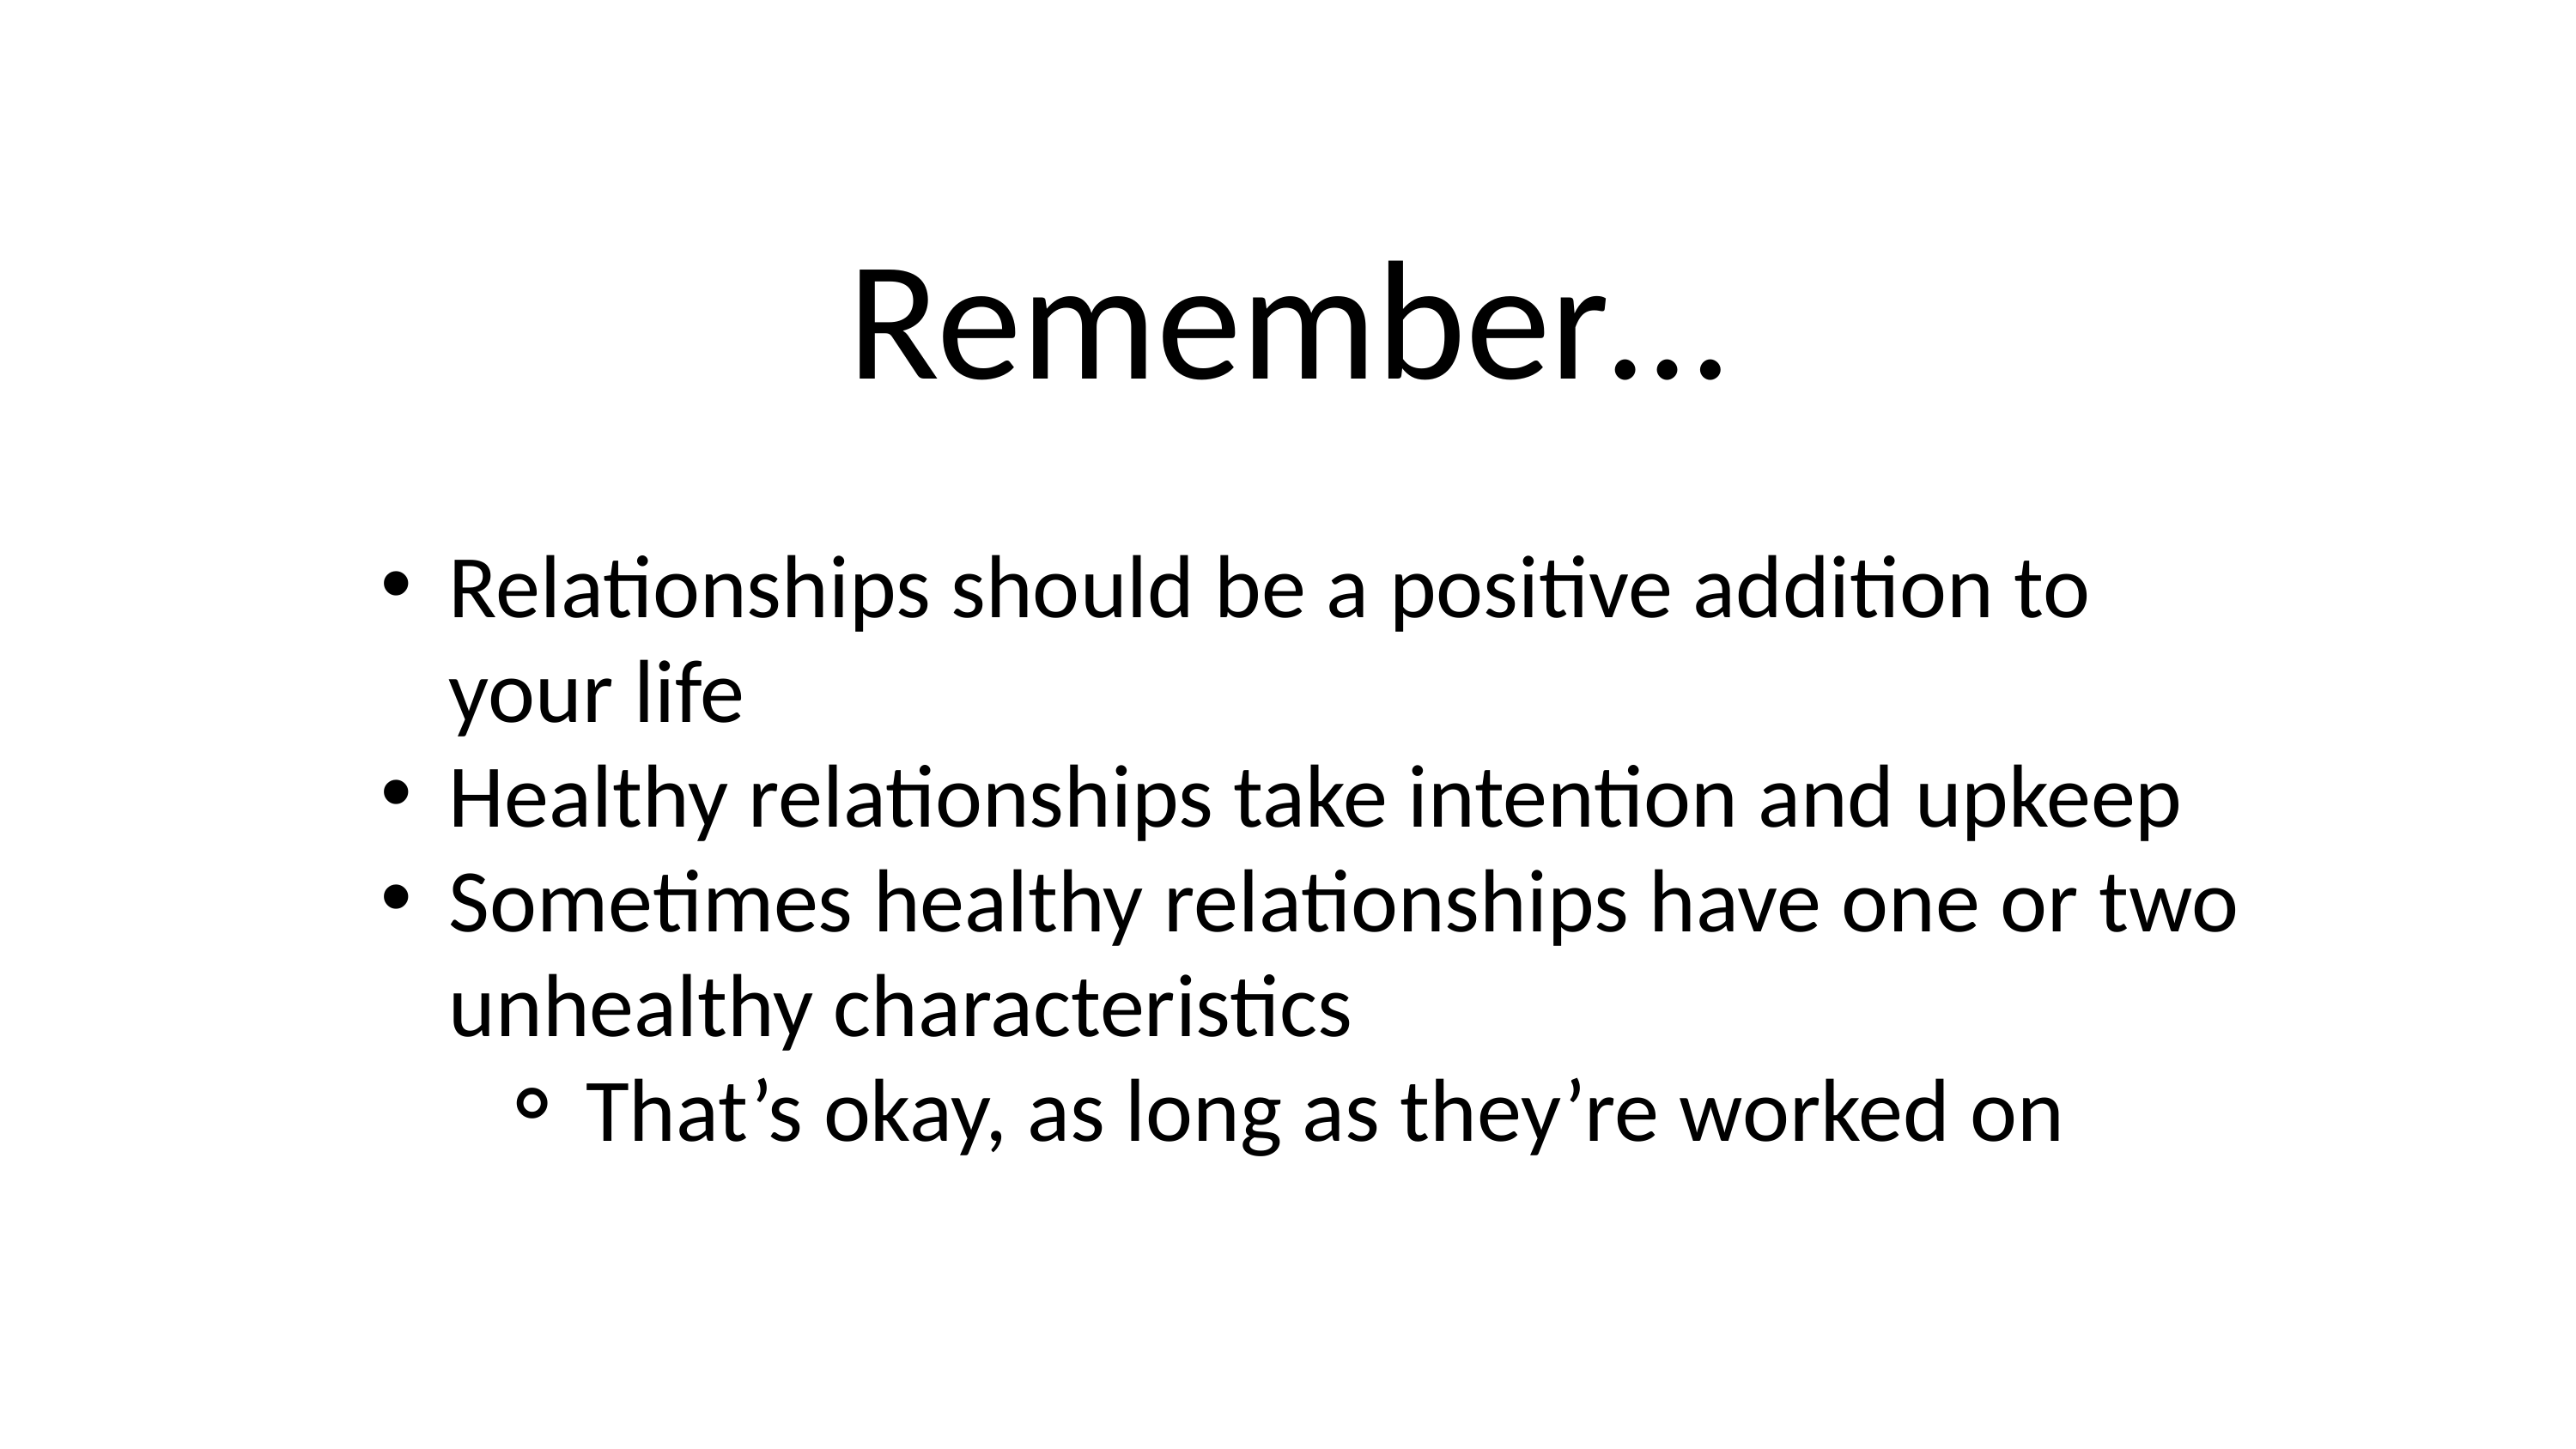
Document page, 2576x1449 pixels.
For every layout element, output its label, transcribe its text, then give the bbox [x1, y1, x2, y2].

text_box Relationships should be a positive addition to your life Healthy relationships take intention and upkeep Sometimes healthy relationships have one or two unhealthy characteristics That’s okay, as long as they’re worked on [312, 530, 2264, 1160]
text_box Remember… [716, 209, 1860, 414]
